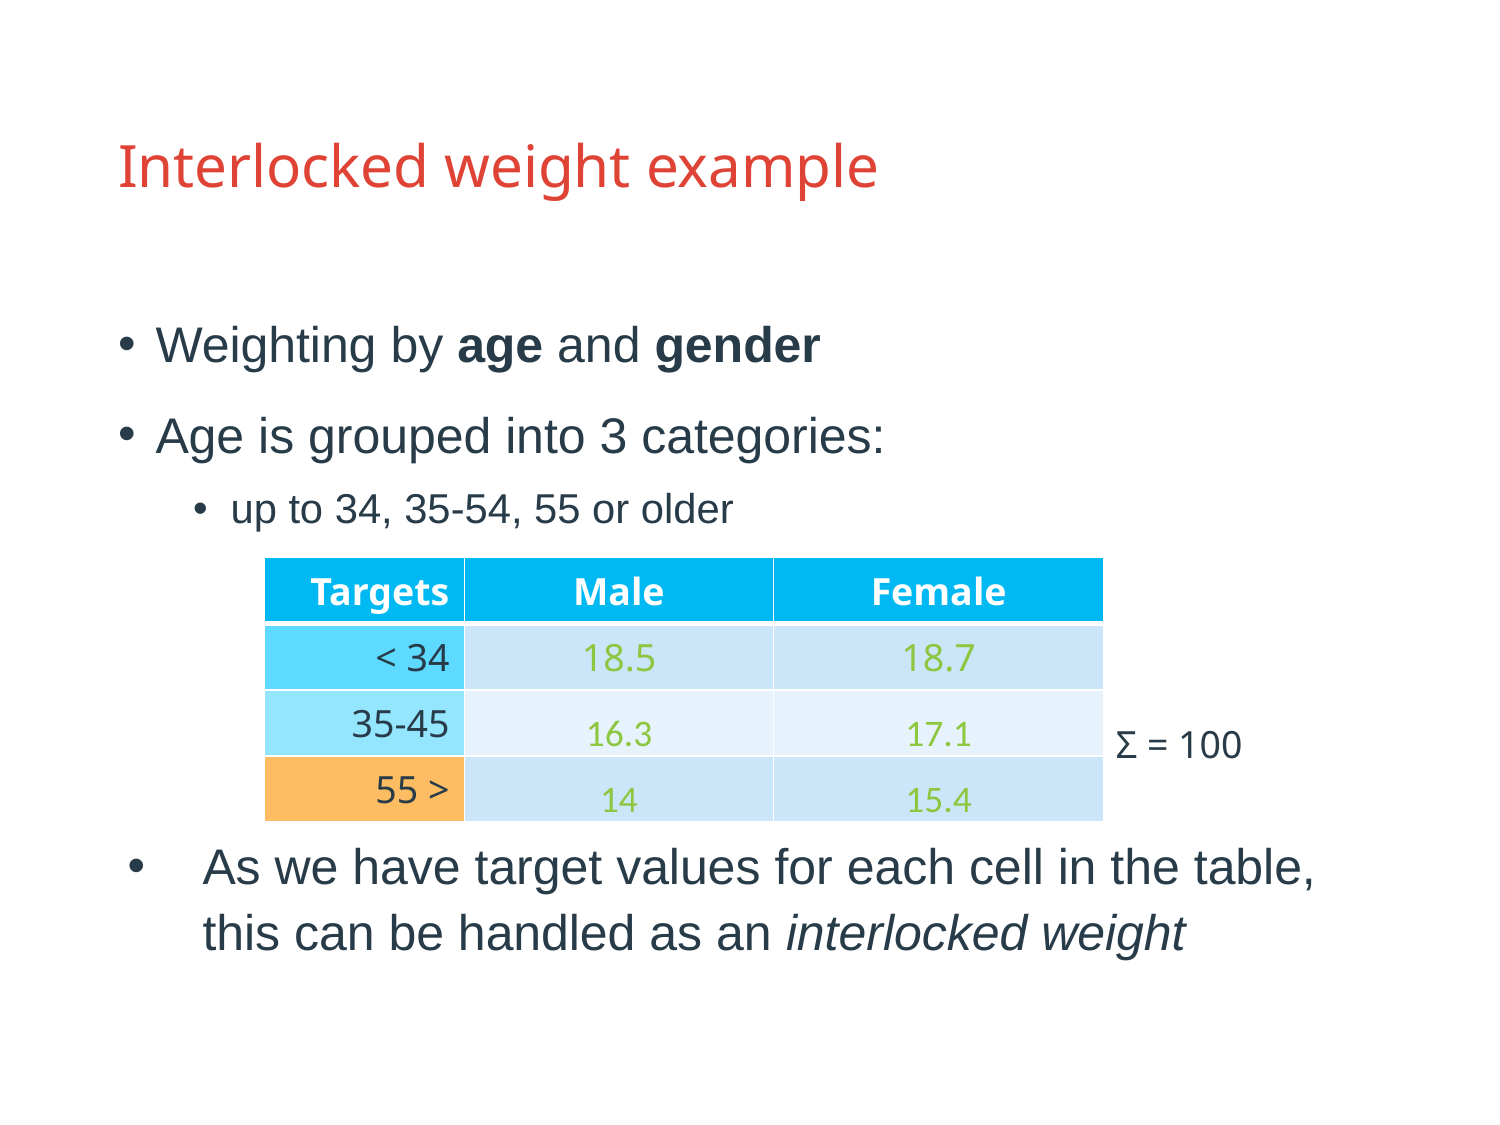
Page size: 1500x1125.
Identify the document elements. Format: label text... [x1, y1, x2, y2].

list Weighting by age and gender Age is grouped into 3 categories: up to 34, 35-54, 55 or older As we have target values for each cell in the table, this can be handled as an interlocked weight [103, 299, 1397, 1014]
table_cell < 34 [265, 626, 464, 689]
table_cell 15.4 [774, 757, 1103, 821]
table_cell 17.1 [774, 691, 1103, 755]
table_header Female [774, 558, 1103, 621]
table_cell 14 [465, 757, 773, 821]
table_cell 18.7 [774, 626, 1103, 689]
table_header Male [465, 558, 773, 621]
table_cell 35-45 [265, 691, 464, 755]
table_cell 55 > [265, 757, 464, 821]
table_header Targets [265, 558, 464, 621]
title Interlocked weight example [103, 59, 1397, 278]
table_cell 18.5 [465, 626, 773, 689]
table_cell 16.3 [465, 691, 773, 755]
text_box Σ = 100 [1101, 713, 1258, 774]
